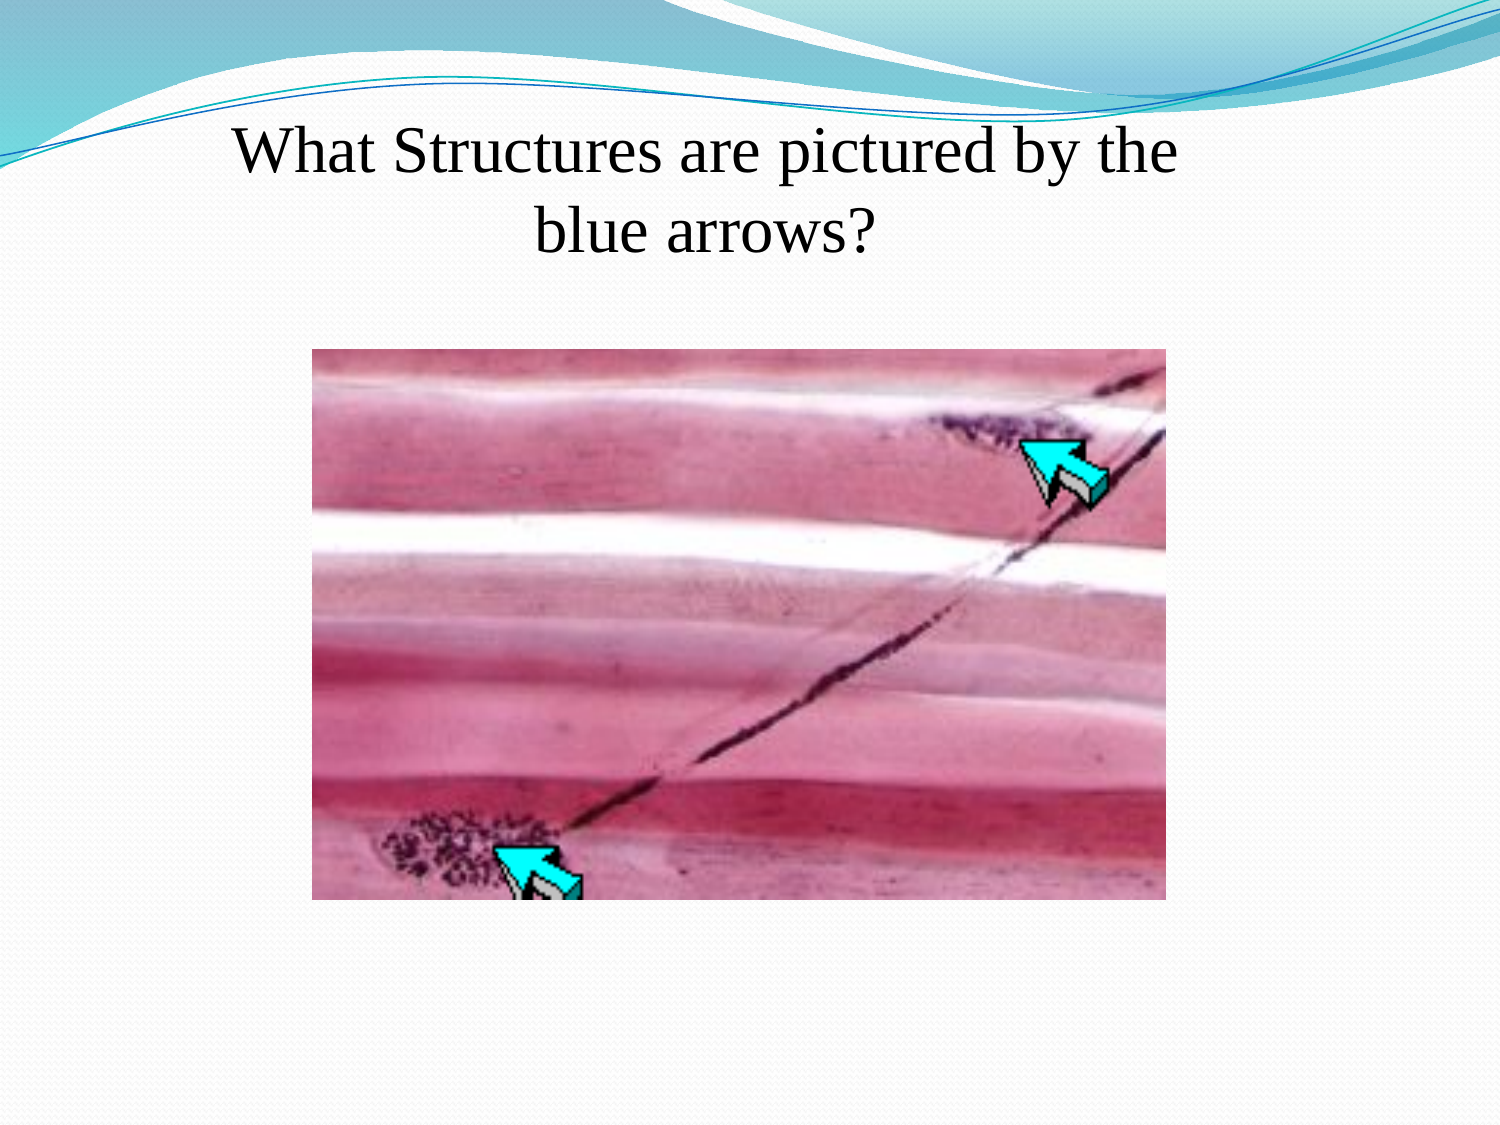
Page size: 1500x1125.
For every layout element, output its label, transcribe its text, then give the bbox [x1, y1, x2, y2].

picture [312, 349, 1166, 900]
text_box What Structures are pictured by the blue arrows? [187, 98, 1225, 273]
